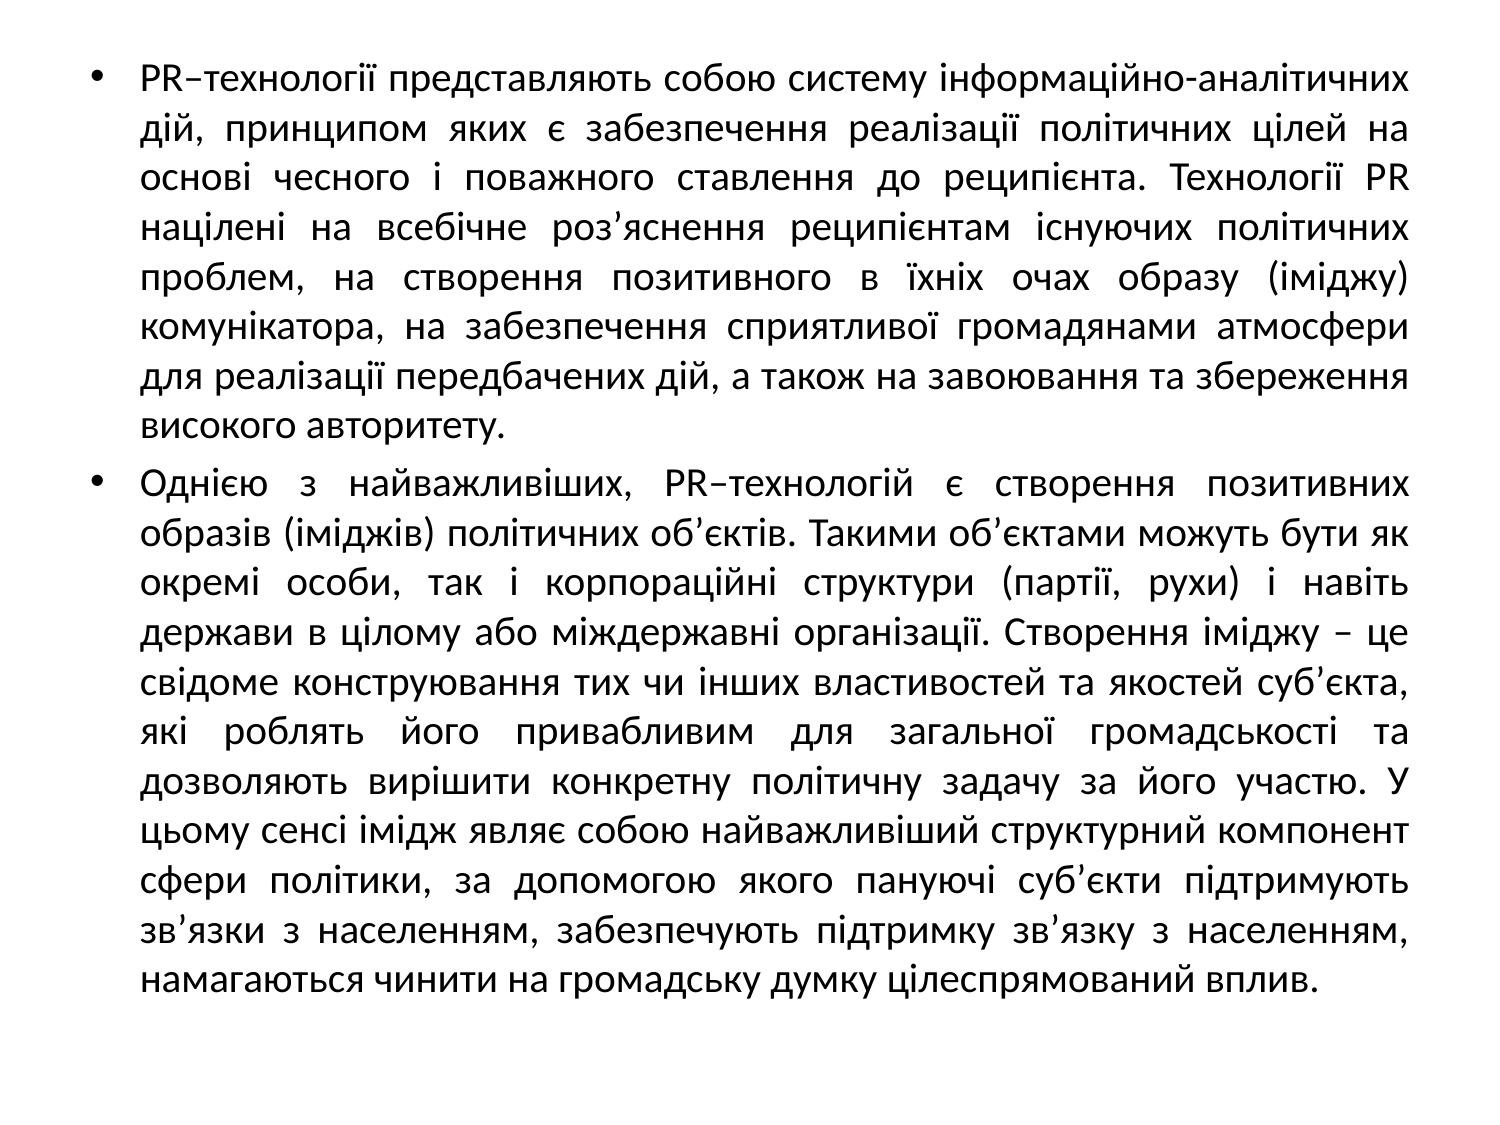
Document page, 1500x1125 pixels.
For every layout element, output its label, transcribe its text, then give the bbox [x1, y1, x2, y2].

list РR–технології представляють собою систему інформаційно-аналітичних дій, принципом яких є забезпечення реалізації політичних цілей на основі чесного і поважного ставлення до реципієнта. Технології РR націлені на всебічне роз’яснення реципієнтам існуючих політичних проблем, на створення позитивного в їхніх очах образу (іміджу) комунікатора, на забезпечення сприятливої громадянами атмосфери для реалізації передбачених дій, а також на завоювання та збереження високого авторитету. Однією з найважливіших, РR–технологій є створення позитивних образів (іміджів) політичних об’єктів. Такими об’єктами можуть бути як окремі особи, так і корпораційні структури (партії, рухи) і навіть держави в цілому або міждержавні організації. Створення іміджу – це свідоме конструювання тих чи інших властивостей та якостей суб’єкта, які роблять його привабливим для загальної громадськості та дозволяють вирішити конкретну політичну задачу за його участю. У цьому сенсі імідж являє собою найважливіший структурний компонент сфери політики, за допомогою якого пануючі суб’єкти підтримують зв’язки з населенням, забезпечують підтримку зв’язку з населенням, намагаються чинити на громадську думку цілеспрямований вплив. [75, 42, 1425, 1071]
